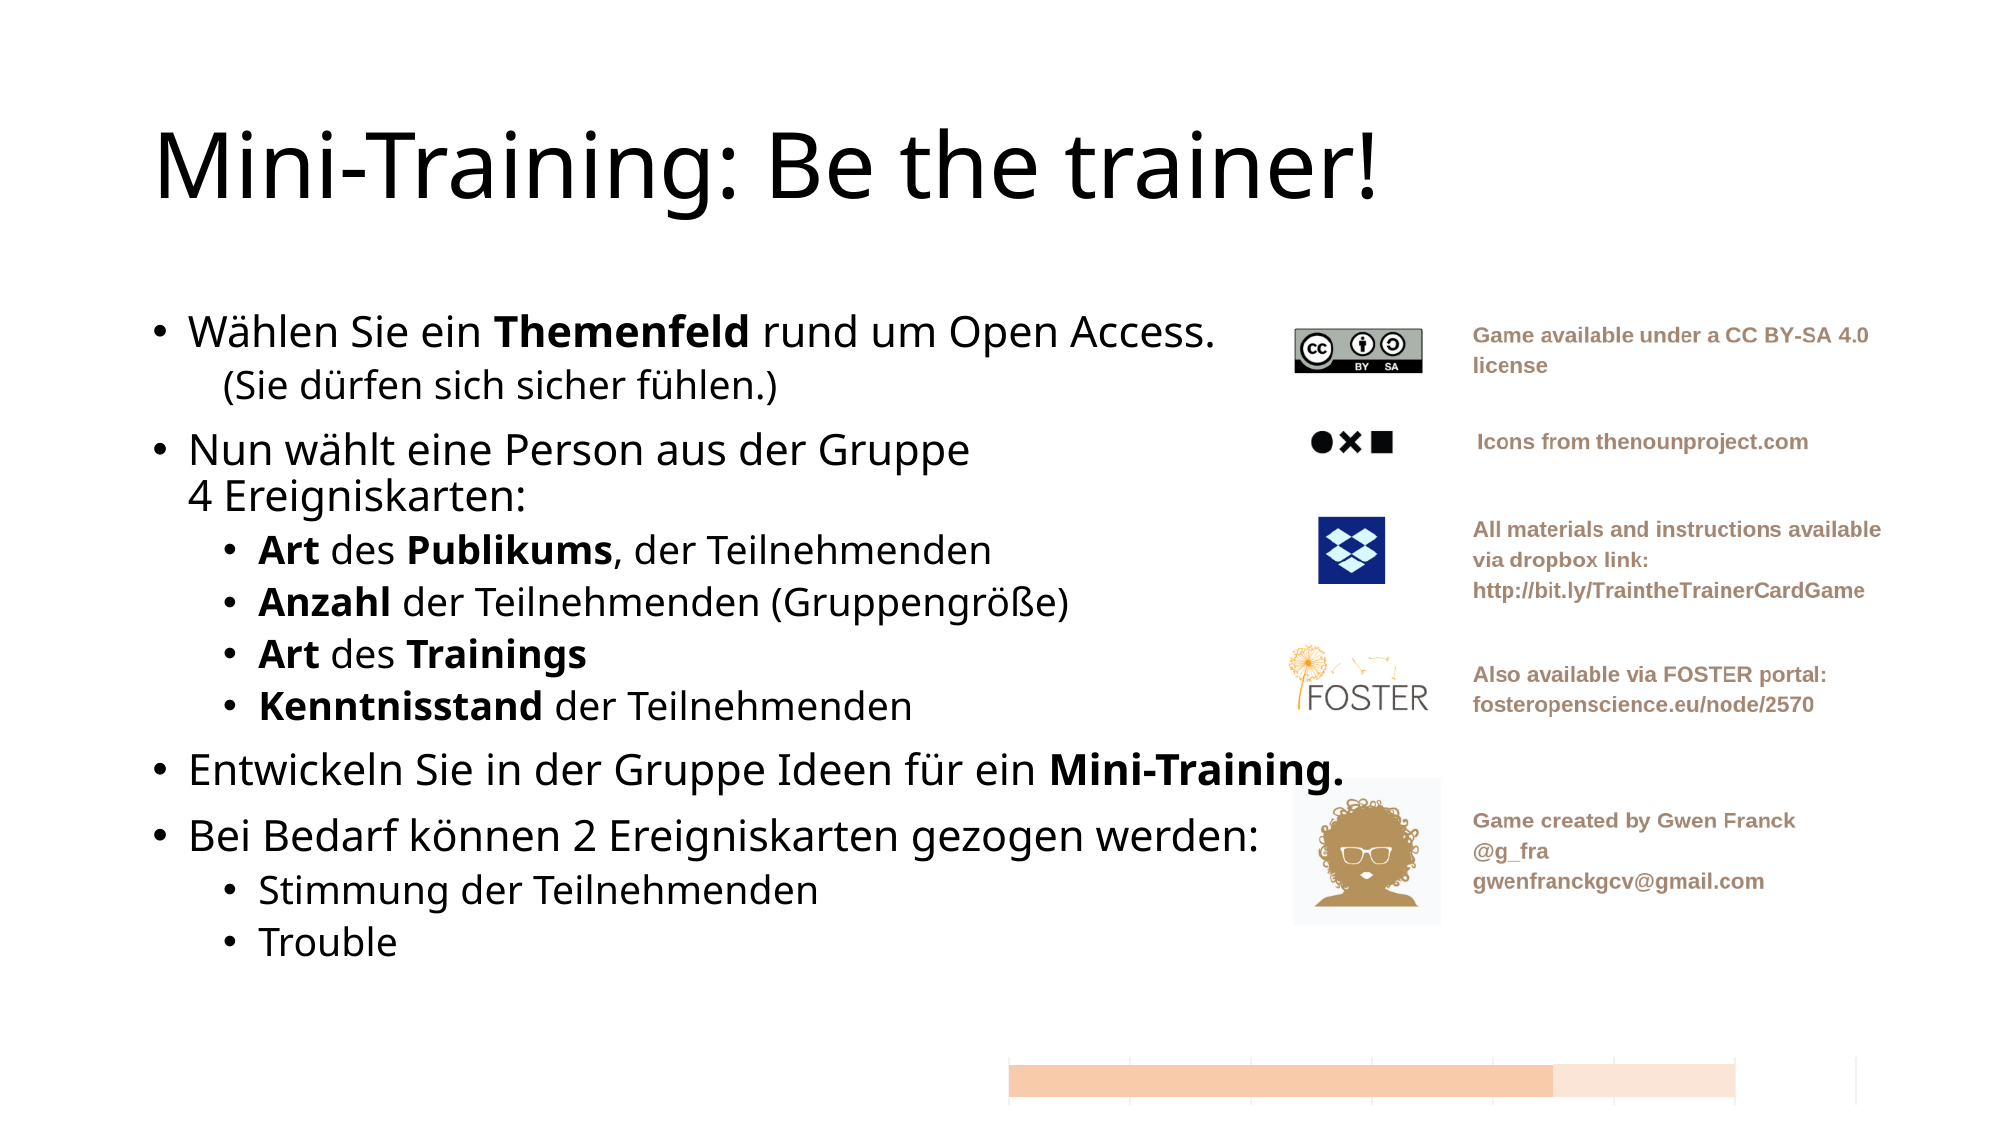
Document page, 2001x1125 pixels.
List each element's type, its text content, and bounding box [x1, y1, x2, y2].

title Mini-Training: Be the trainer! [137, 59, 1863, 278]
picture [1200, 255, 1945, 1000]
list Wählen Sie ein Themenfeld rund um Open Access. (Sie dürfen sich sicher fühlen.) Nun wählt eine Person aus der Gruppe 4 Ereigniskarten: Art des Publikums, der Teilnehmenden Anzahl der Teilnehmenden (Gruppengröße) Art des Trainings Kenntnisstand der Teilnehmenden Entwickeln Sie in der Gruppe Ideen für ein Mini-Training. Bei Bedarf können 2 Ereigniskarten gezogen werden: Stimmung der Teilnehmenden Trouble [137, 302, 1863, 1017]
chart [880, 1034, 2000, 1116]
